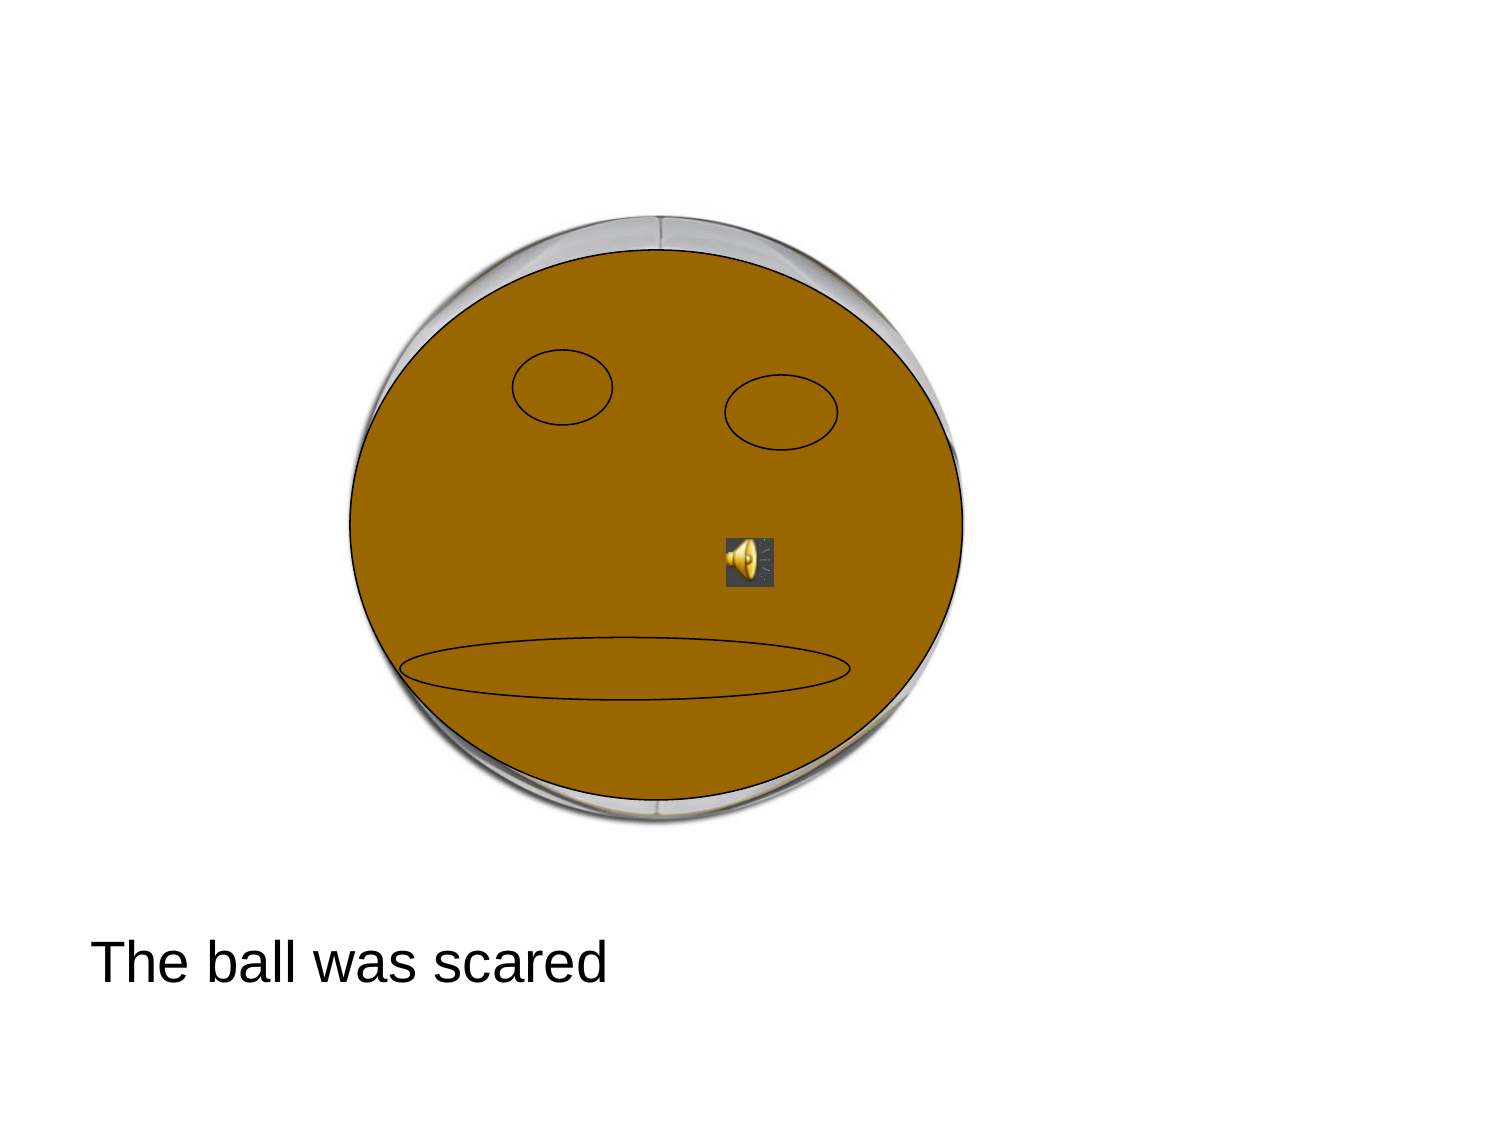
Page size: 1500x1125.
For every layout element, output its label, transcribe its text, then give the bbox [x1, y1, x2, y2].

list The ball was scared [74, 924, 826, 1006]
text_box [324, 187, 988, 851]
picture [724, 537, 776, 588]
